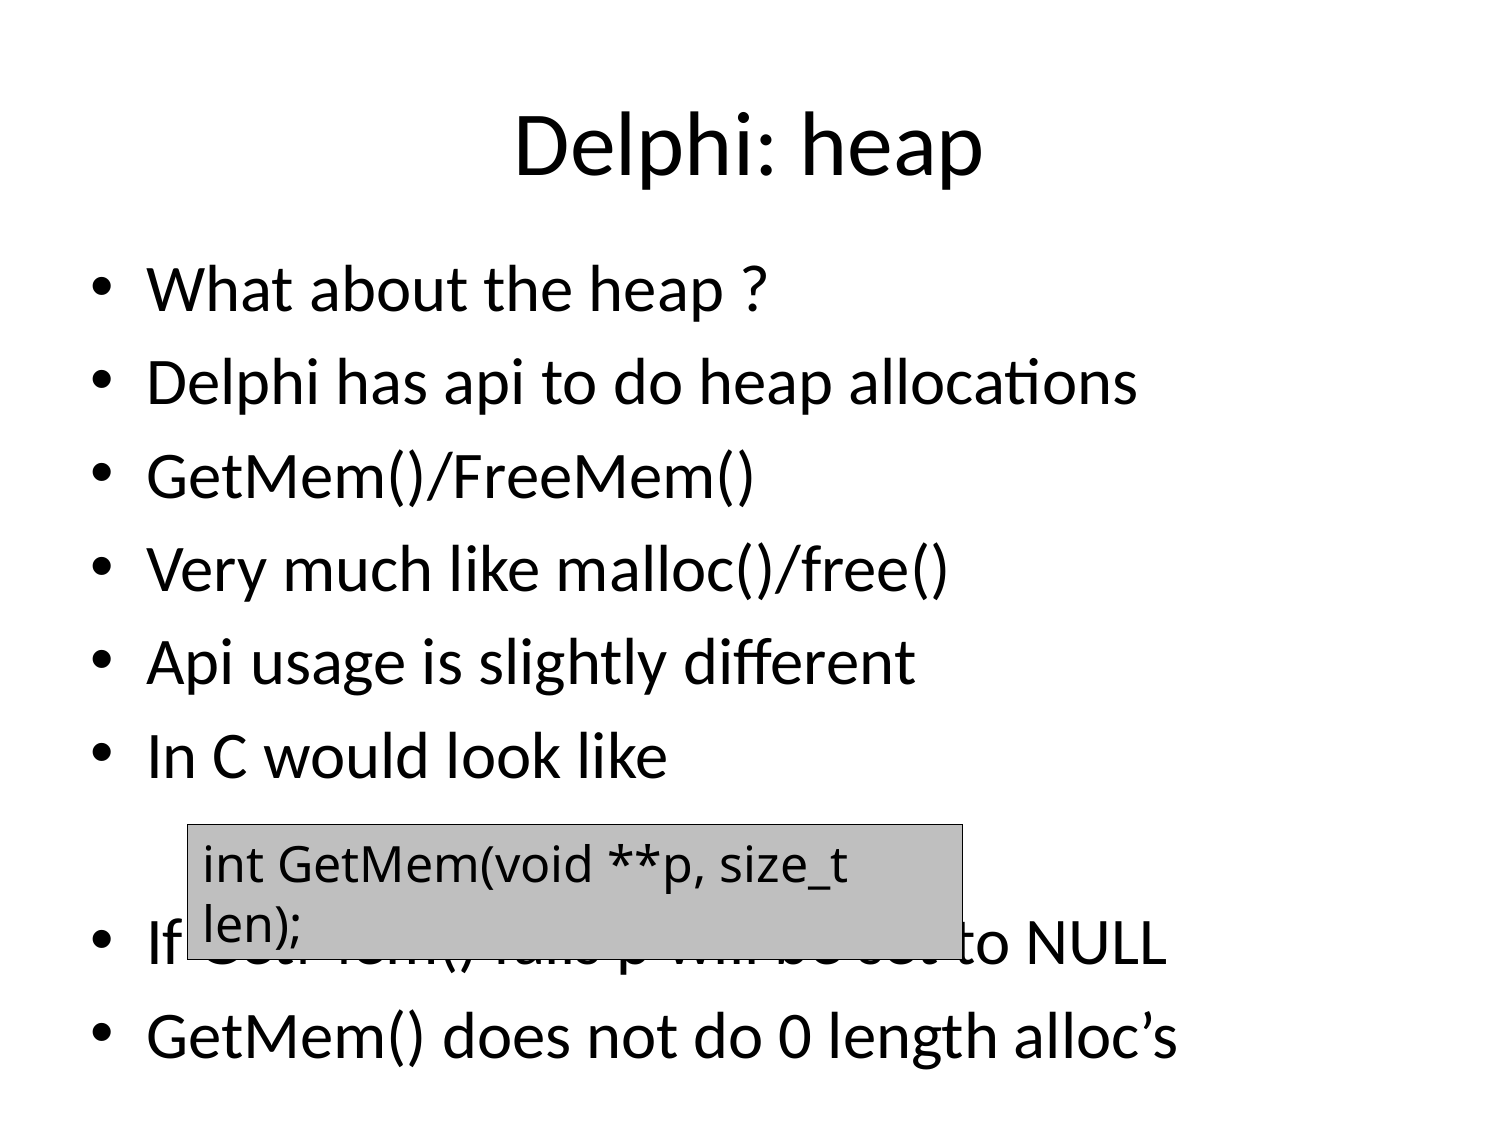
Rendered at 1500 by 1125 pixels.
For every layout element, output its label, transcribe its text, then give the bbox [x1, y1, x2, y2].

list What about the heap ? Delphi has api to do heap allocations GetMem()/FreeMem() Very much like malloc()/free() Api usage is slightly different In C would look like If GetMem() fails p will be set to NULL GetMem() does not do 0 length alloc’s [75, 237, 1500, 1125]
text_box int GetMem(void **p, size_t len); [187, 824, 963, 960]
title Delphi: heap [75, 45, 1425, 233]
